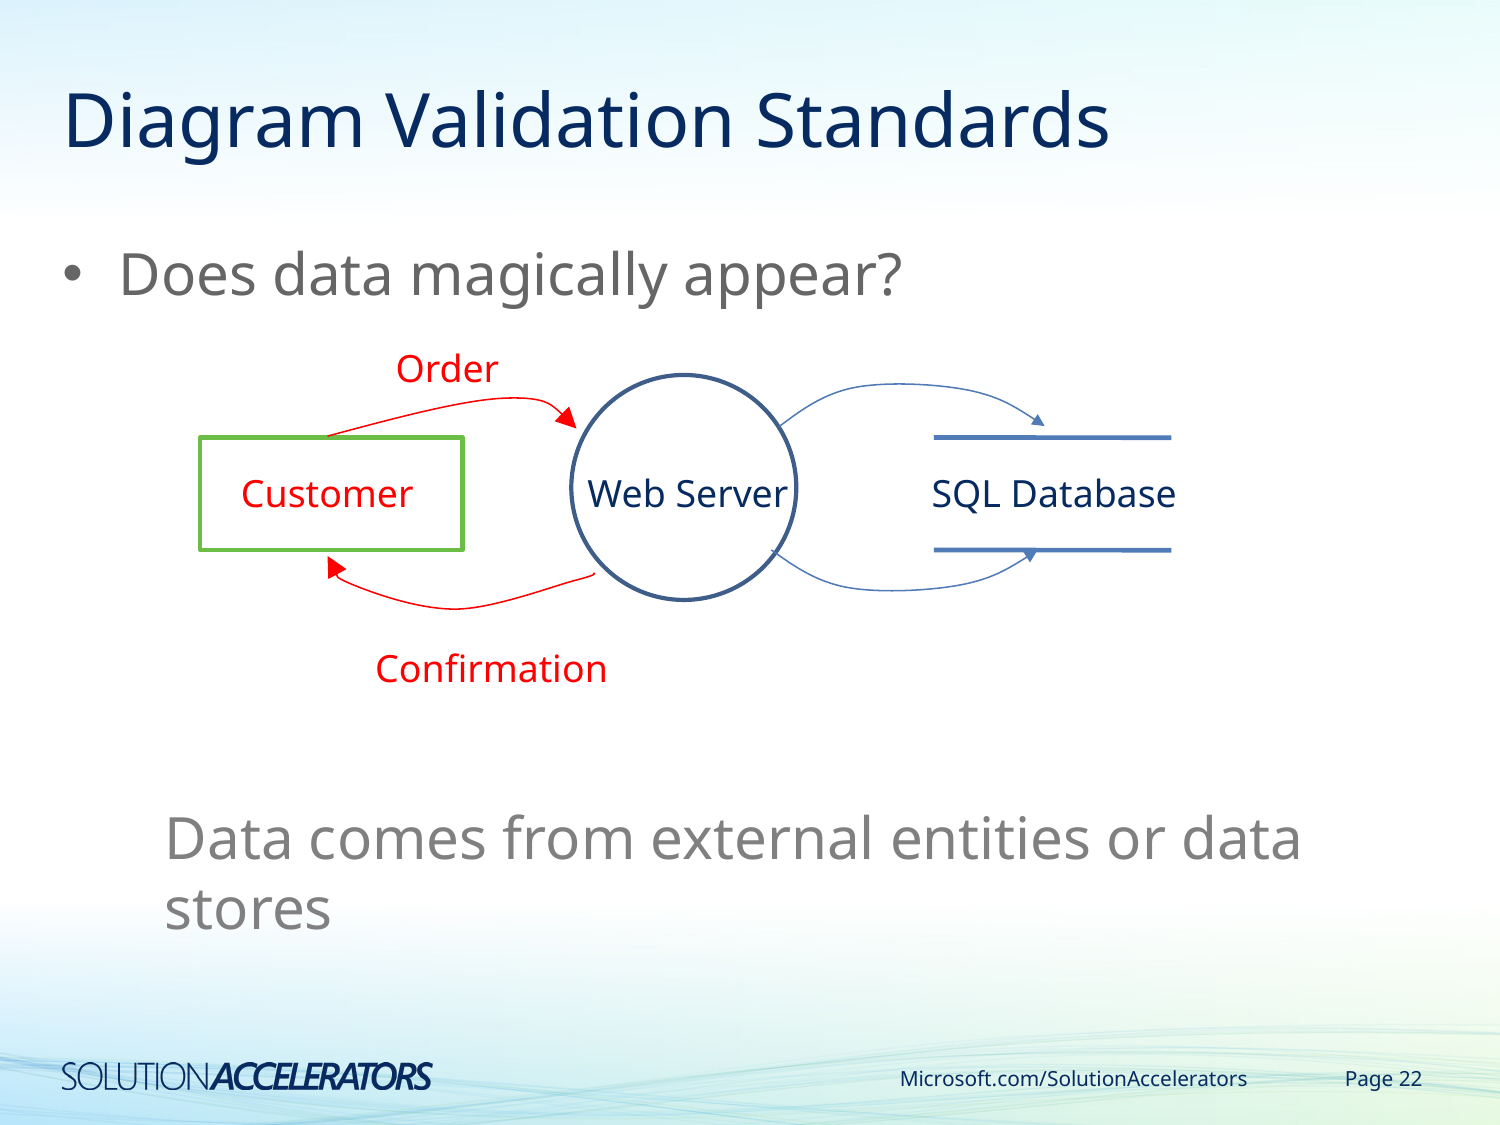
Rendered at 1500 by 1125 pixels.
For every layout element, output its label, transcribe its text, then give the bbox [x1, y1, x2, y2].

footer Microsoft.com/SolutionAccelerators [787, 1050, 1263, 1110]
list Does data magically appear? [62, 237, 1438, 775]
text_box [571, 374, 1176, 601]
title Diagram Validation Standards [62, 37, 1438, 163]
picture [0, 0, 1500, 1125]
text_box Data comes from external entities or data stores [149, 793, 1338, 949]
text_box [199, 337, 609, 699]
slide_number Page 22 [1287, 1050, 1438, 1110]
